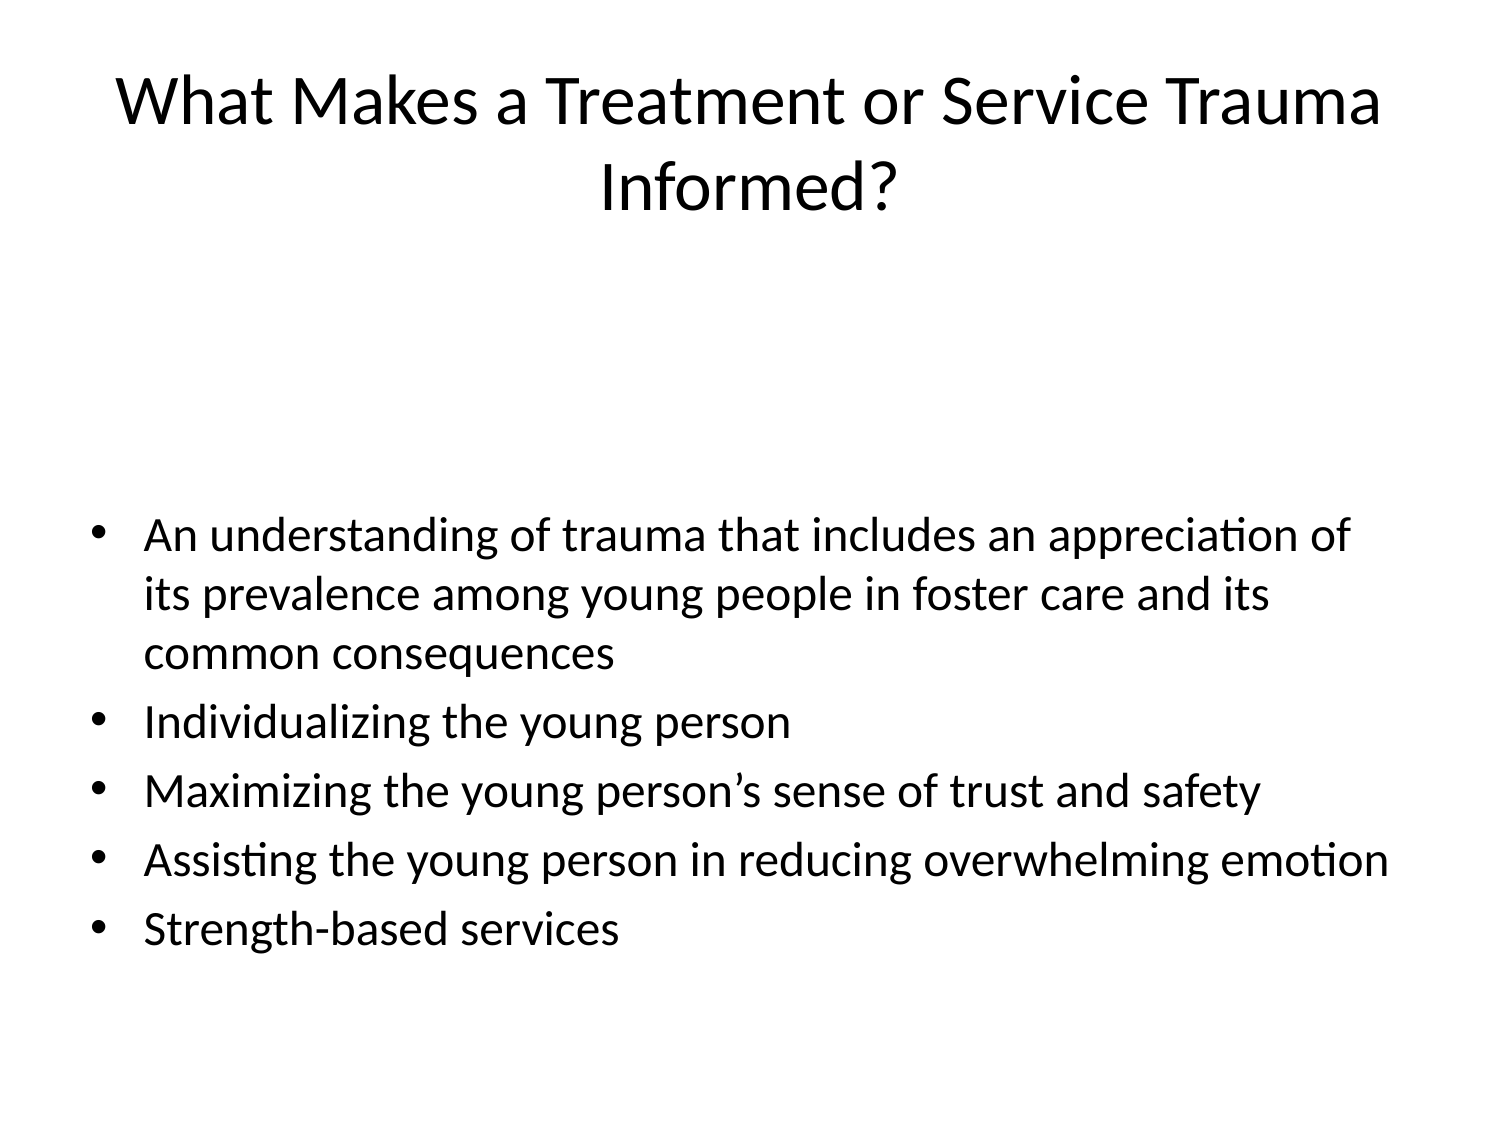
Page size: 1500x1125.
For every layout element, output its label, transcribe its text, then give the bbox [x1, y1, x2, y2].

list An understanding of trauma that includes an appreciation of its prevalence among young people in foster care and its common consequences Individualizing the young person Maximizing the young person’s sense of trust and safety Assisting the young person in reducing overwhelming emotion Strength-based services [75, 425, 1425, 1005]
title What Makes a Treatment or Service Trauma Informed? [75, 45, 1425, 233]
